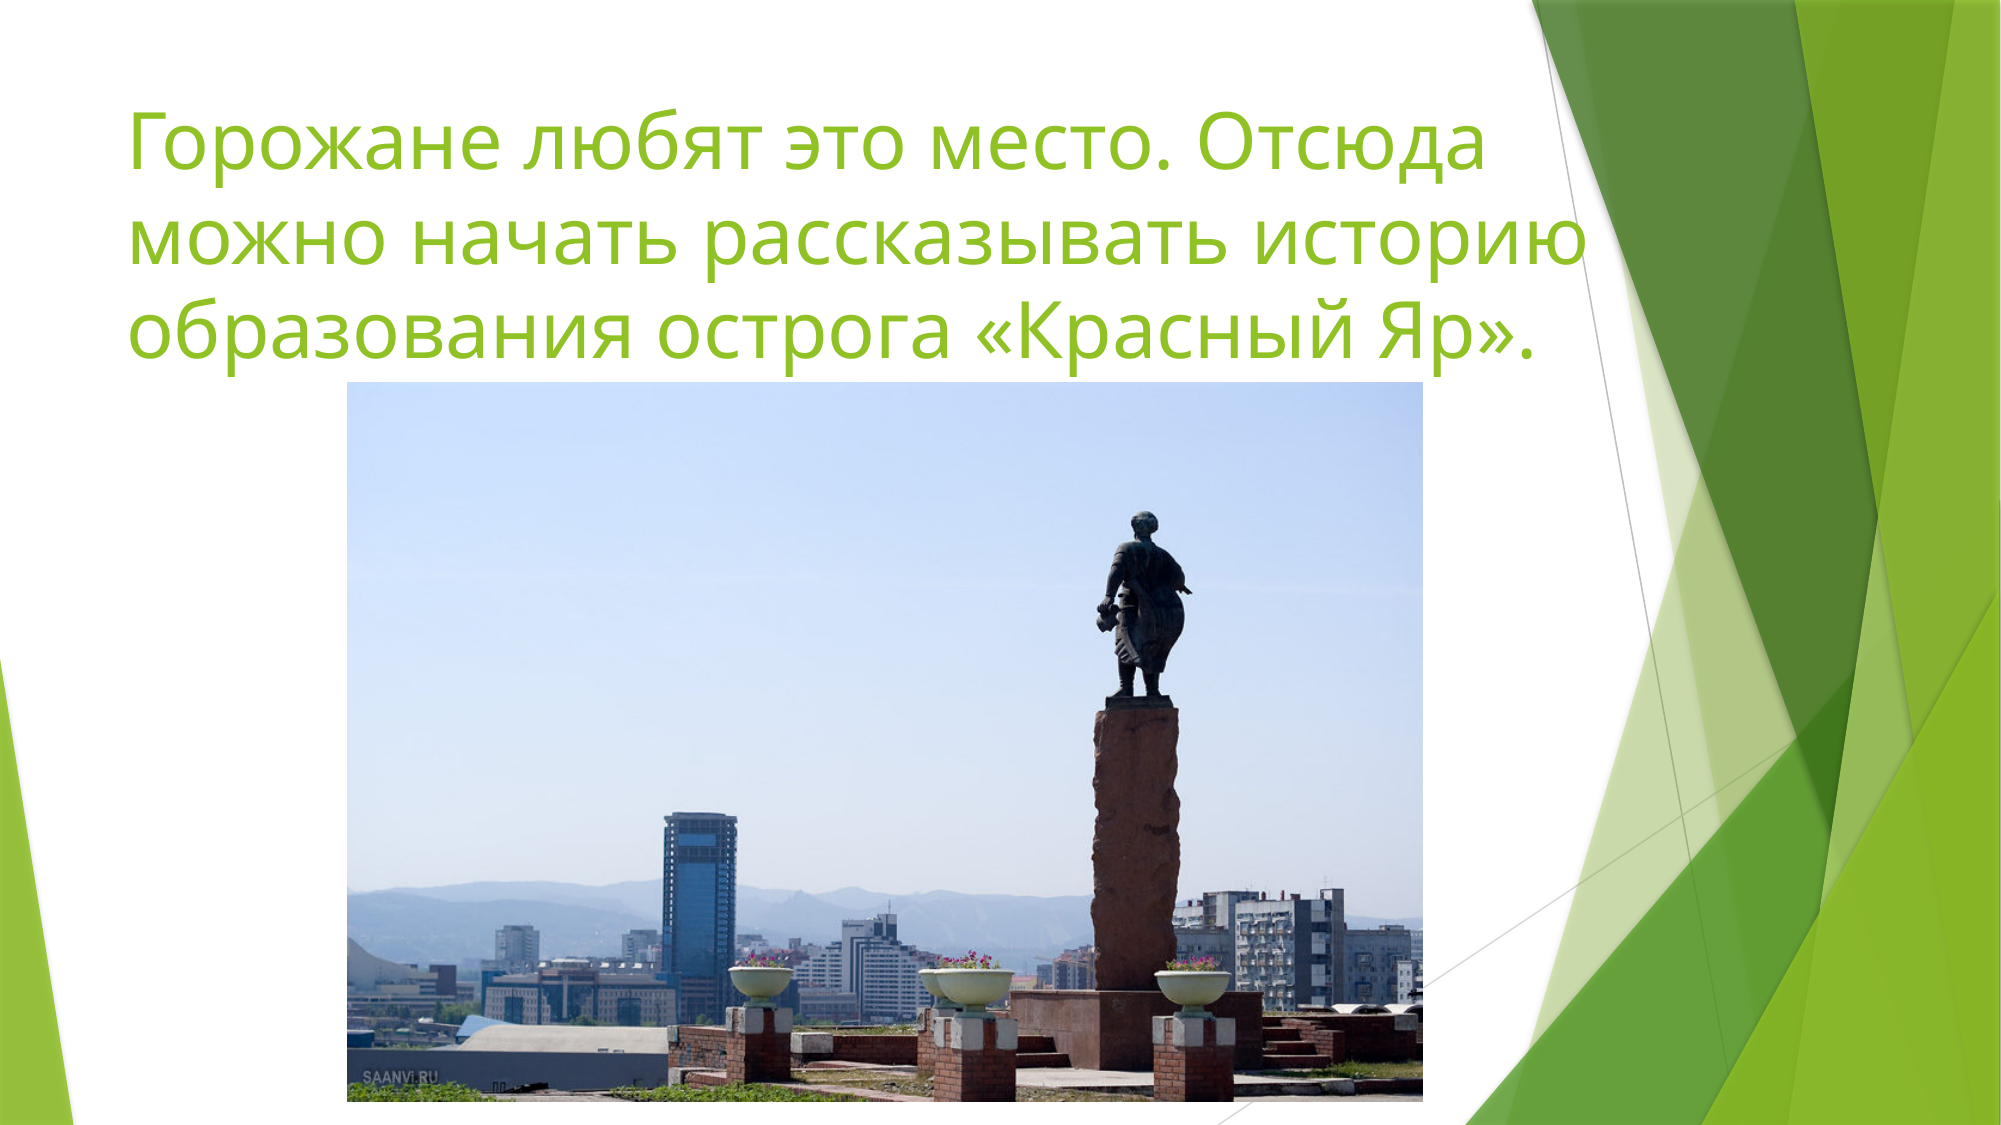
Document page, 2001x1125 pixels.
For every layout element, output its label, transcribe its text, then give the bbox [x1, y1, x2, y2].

picture [347, 381, 1423, 1102]
title Горожане любят это место. Отсюда можно начать рассказывать историю образования острога «Красный Яр». [111, 74, 1607, 383]
